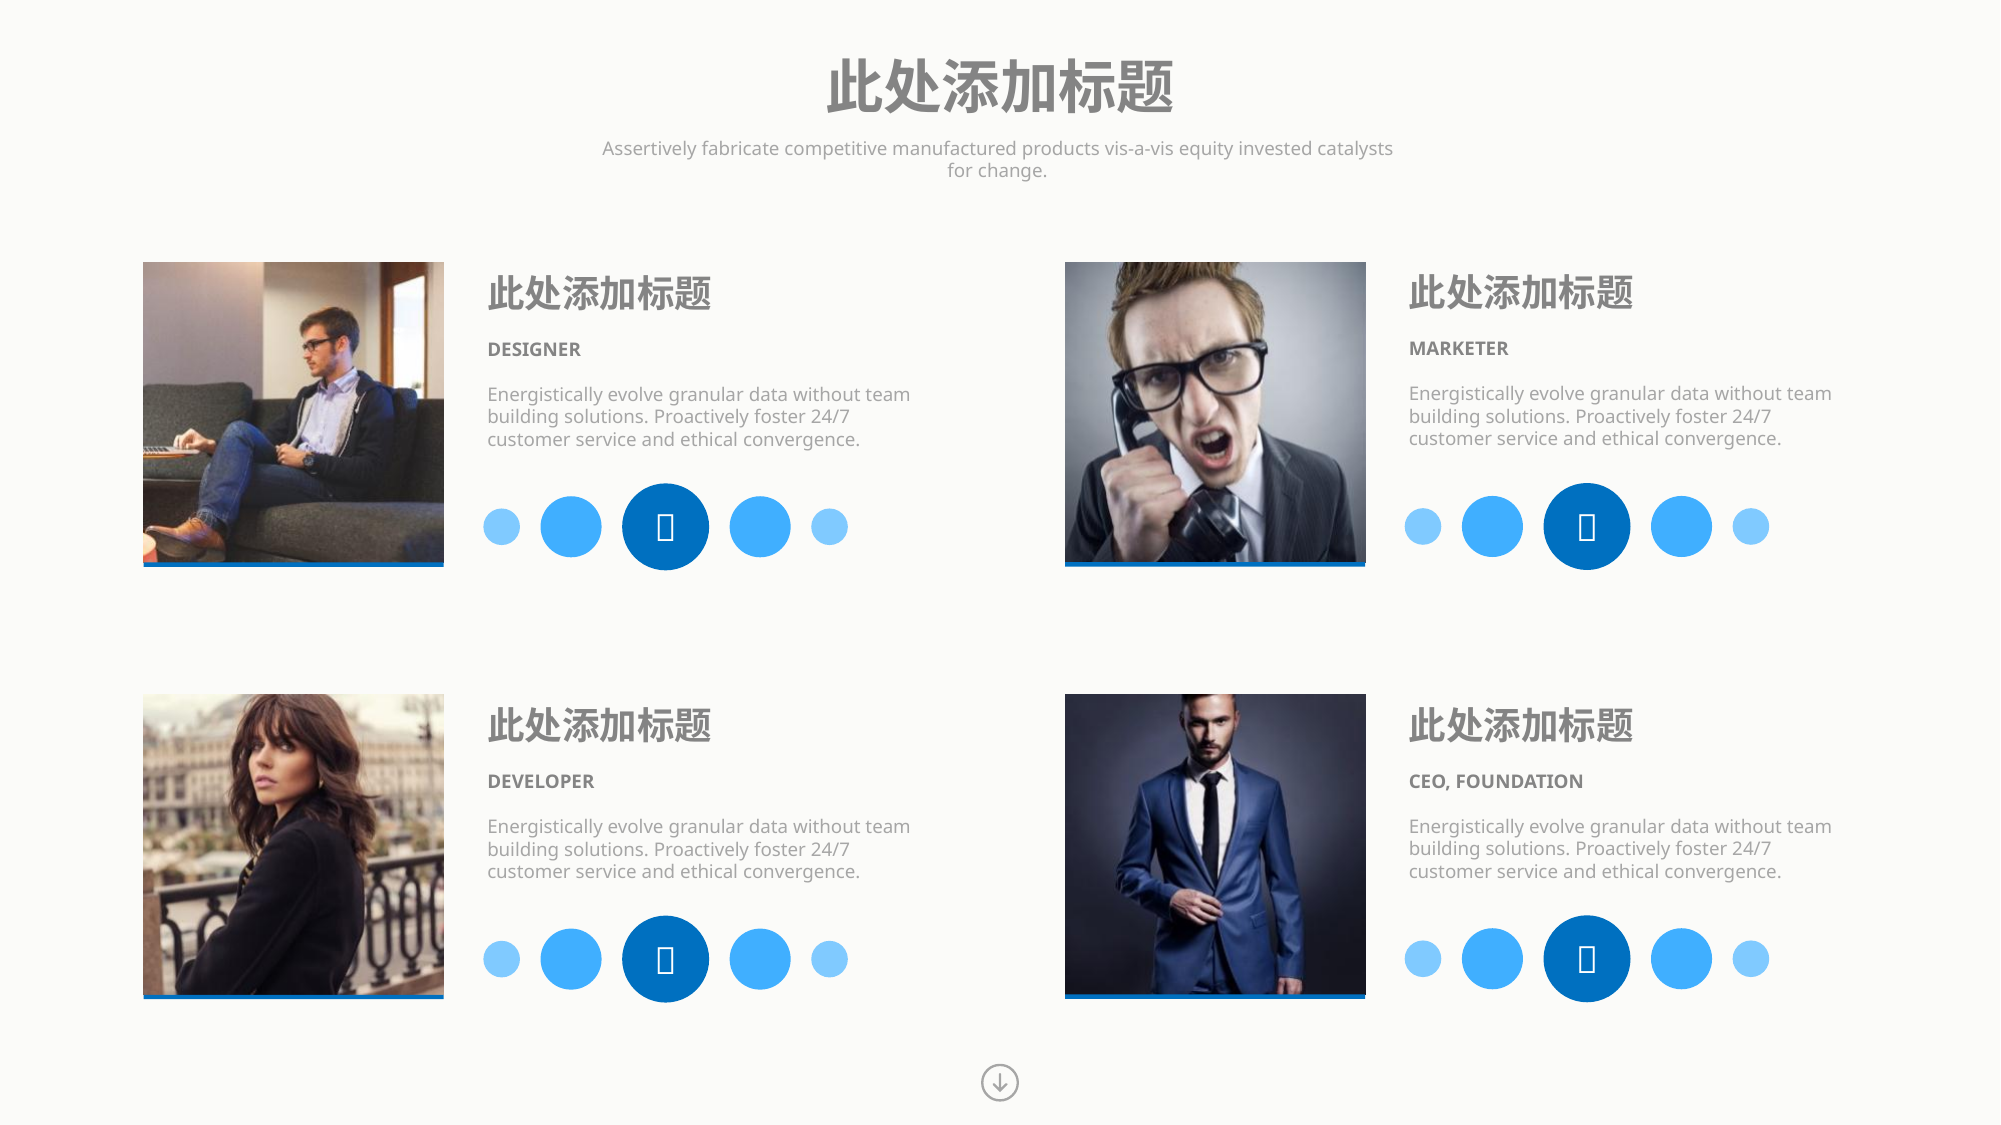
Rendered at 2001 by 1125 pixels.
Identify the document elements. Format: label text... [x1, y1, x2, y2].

text_box  [1542, 914, 1632, 1004]
text_box [539, 495, 603, 559]
text_box [1649, 494, 1714, 559]
text_box  [621, 914, 711, 1004]
text_box [1064, 561, 1366, 568]
picture [143, 262, 444, 563]
text_box 此处添加标题 MARKETER Energistically evolve granular data without team building solutions. Proactively foster 24/7 customer service and ethical convergence. [1393, 262, 1857, 457]
picture [1065, 262, 1366, 563]
text_box [143, 994, 445, 1000]
text_box 此处添加标题 DEVELOPER Energistically evolve granular data without team building solutions. Proactively foster 24/7 customer service and ethical convergence. [472, 694, 935, 890]
text_box [539, 927, 603, 991]
text_box [810, 939, 849, 979]
text_box  [1542, 481, 1632, 572]
picture [143, 694, 444, 995]
text_box [1064, 993, 1366, 1000]
text_box [1403, 507, 1443, 546]
text_box [482, 507, 522, 547]
text_box  [621, 482, 711, 572]
text_box [981, 1063, 1019, 1102]
text_box [728, 495, 792, 559]
picture [1065, 694, 1366, 995]
text_box Assertively fabricate competitive manufactured products vis-a-vis equity invested catalysts for change. [587, 128, 1413, 189]
text_box [1460, 927, 1525, 991]
text_box [1731, 507, 1771, 546]
text_box 此处添加标题 CEO, FOUNDATION Energistically evolve granular data without team building solutions. Proactively foster 24/7 customer service and ethical convergence. [1393, 694, 1857, 890]
text_box 此处添加标题 [810, 43, 1190, 128]
text_box [1460, 494, 1525, 559]
text_box [143, 561, 445, 568]
text_box [810, 507, 849, 547]
text_box [1403, 939, 1443, 979]
text_box 此处添加标题 DESIGNER Energistically evolve granular data without team building solutions. Proactively foster 24/7 customer service and ethical convergence. [472, 262, 935, 458]
text_box [728, 927, 792, 991]
text_box [1649, 927, 1714, 991]
text_box [482, 939, 522, 979]
text_box [1731, 939, 1771, 979]
